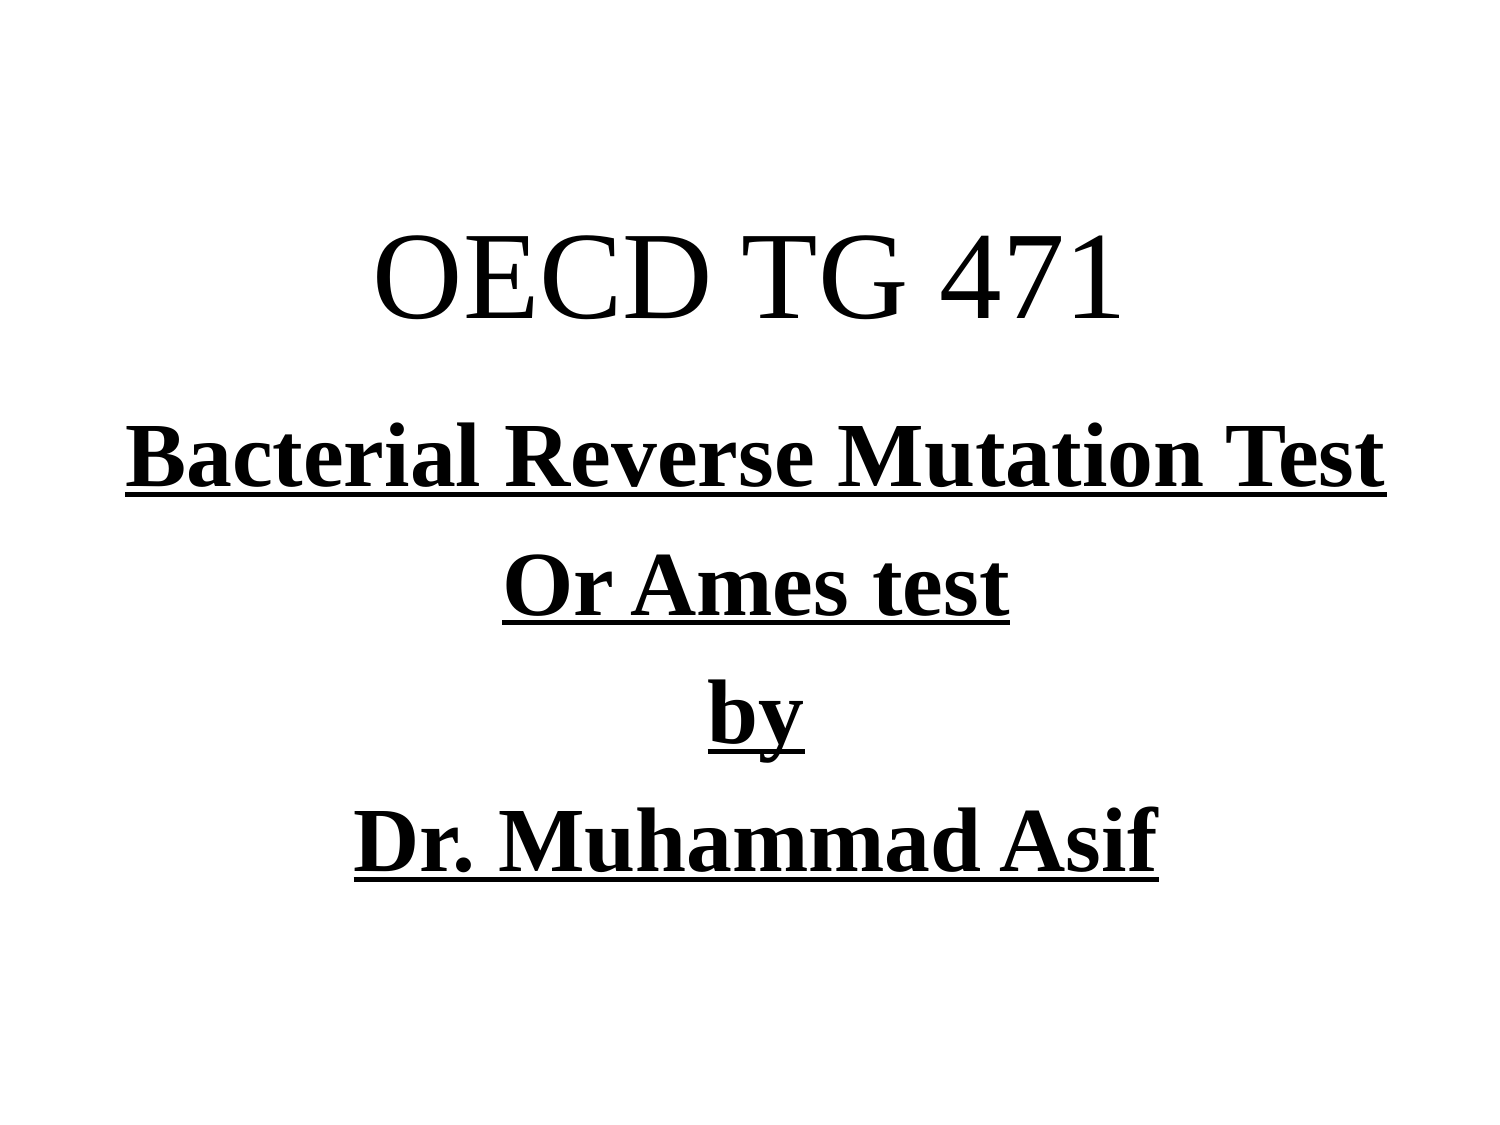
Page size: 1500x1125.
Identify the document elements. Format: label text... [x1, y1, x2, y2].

title OECD TG 471 [112, 174, 1388, 363]
subtitle Bacterial Reverse Mutation Test Or Ames test by Dr. Muhammad Asif [87, 387, 1425, 925]
